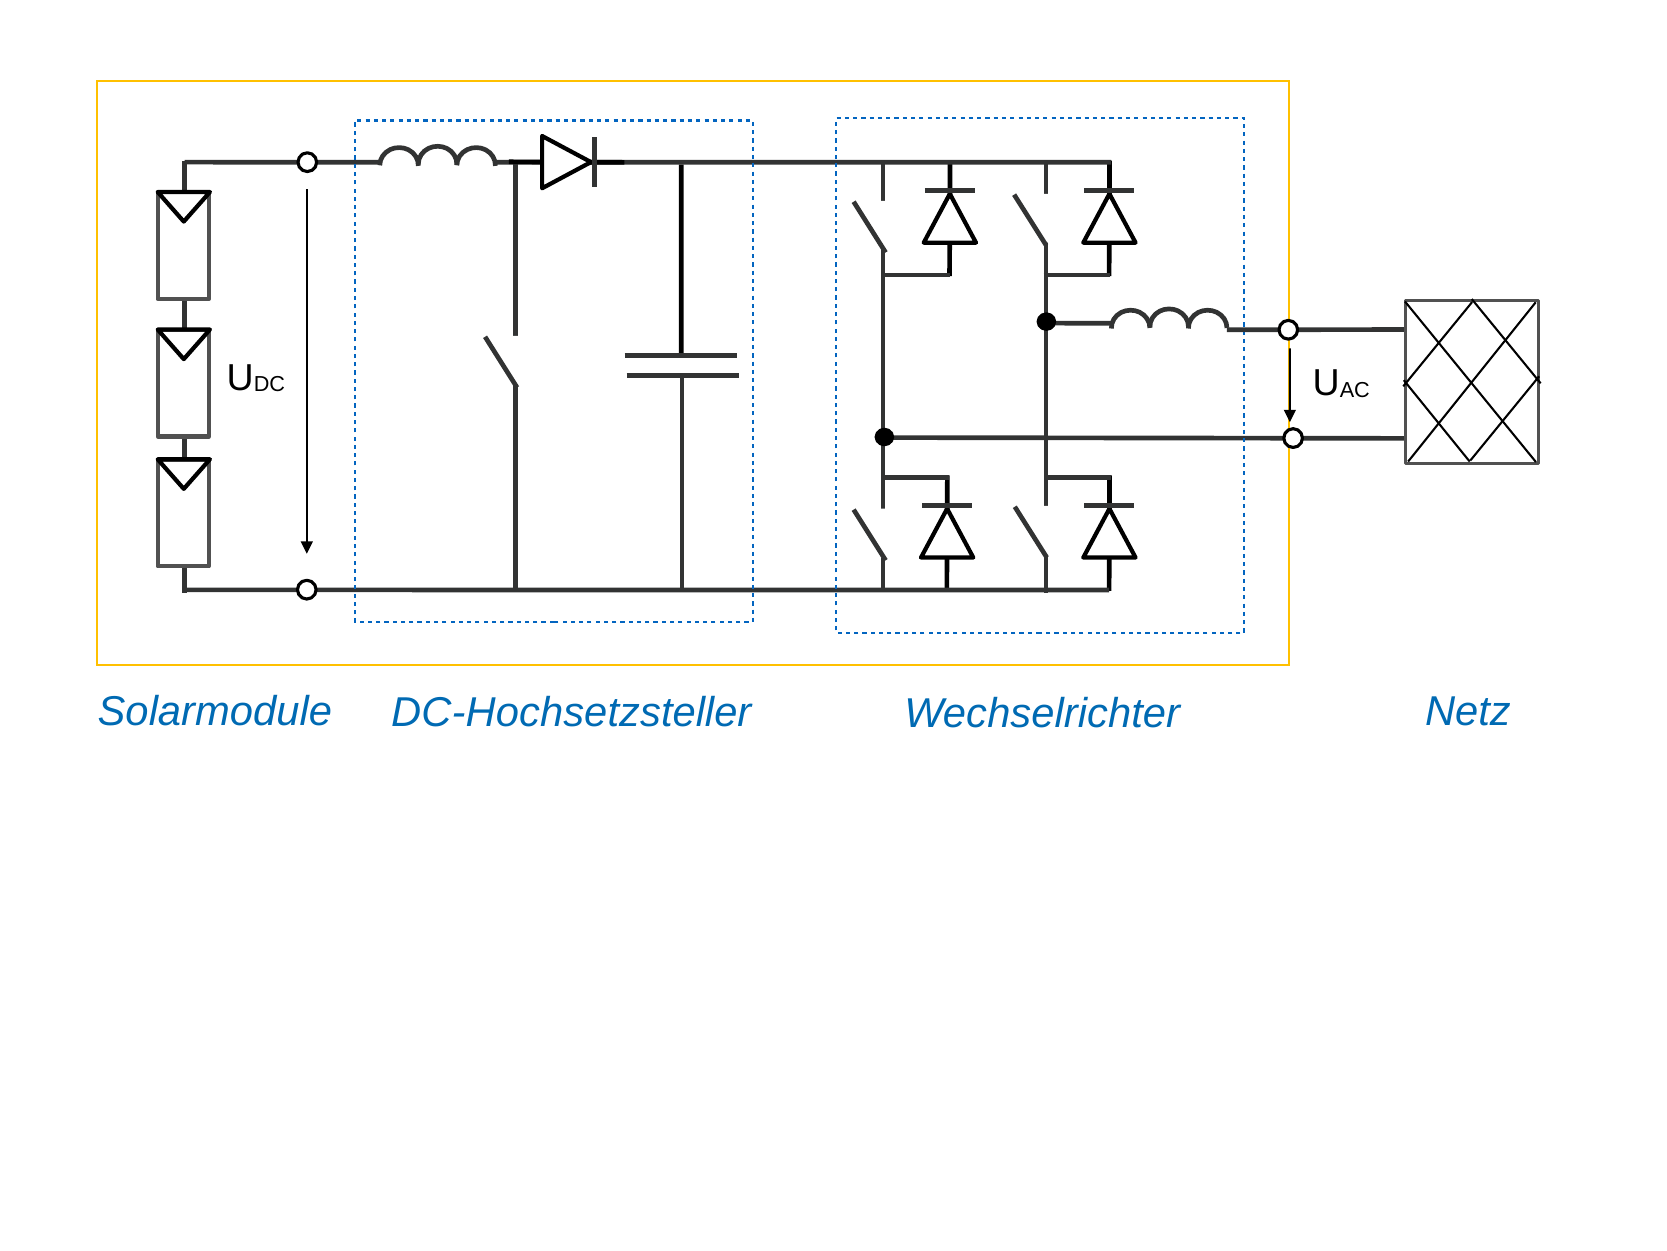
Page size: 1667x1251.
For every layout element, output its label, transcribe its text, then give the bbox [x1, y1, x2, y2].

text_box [920, 475, 974, 592]
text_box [624, 164, 740, 588]
text_box [96, 81, 1290, 666]
text_box [297, 152, 317, 172]
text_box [157, 191, 211, 300]
text_box Solarmodule [82, 675, 376, 752]
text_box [157, 459, 211, 567]
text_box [157, 329, 211, 437]
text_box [540, 104, 593, 221]
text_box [1014, 505, 1052, 558]
text_box [297, 580, 317, 600]
text_box Netz [1410, 675, 1567, 751]
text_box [484, 335, 522, 388]
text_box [923, 160, 977, 277]
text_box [1403, 298, 1541, 464]
text_box [300, 189, 313, 554]
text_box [1013, 193, 1051, 246]
text_box [835, 118, 1245, 633]
text_box UAC [1297, 349, 1385, 412]
text_box UDC [219, 344, 301, 406]
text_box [379, 139, 496, 169]
text_box [1283, 428, 1303, 448]
text_box [355, 120, 753, 623]
text_box [1283, 348, 1297, 423]
text_box [1279, 320, 1298, 340]
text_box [853, 508, 891, 561]
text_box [1082, 160, 1136, 277]
text_box Wechselrichter [889, 677, 1291, 754]
text_box DC-Hochsetzsteller [376, 676, 778, 753]
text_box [1159, 260, 1180, 377]
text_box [1082, 475, 1136, 592]
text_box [853, 200, 891, 253]
